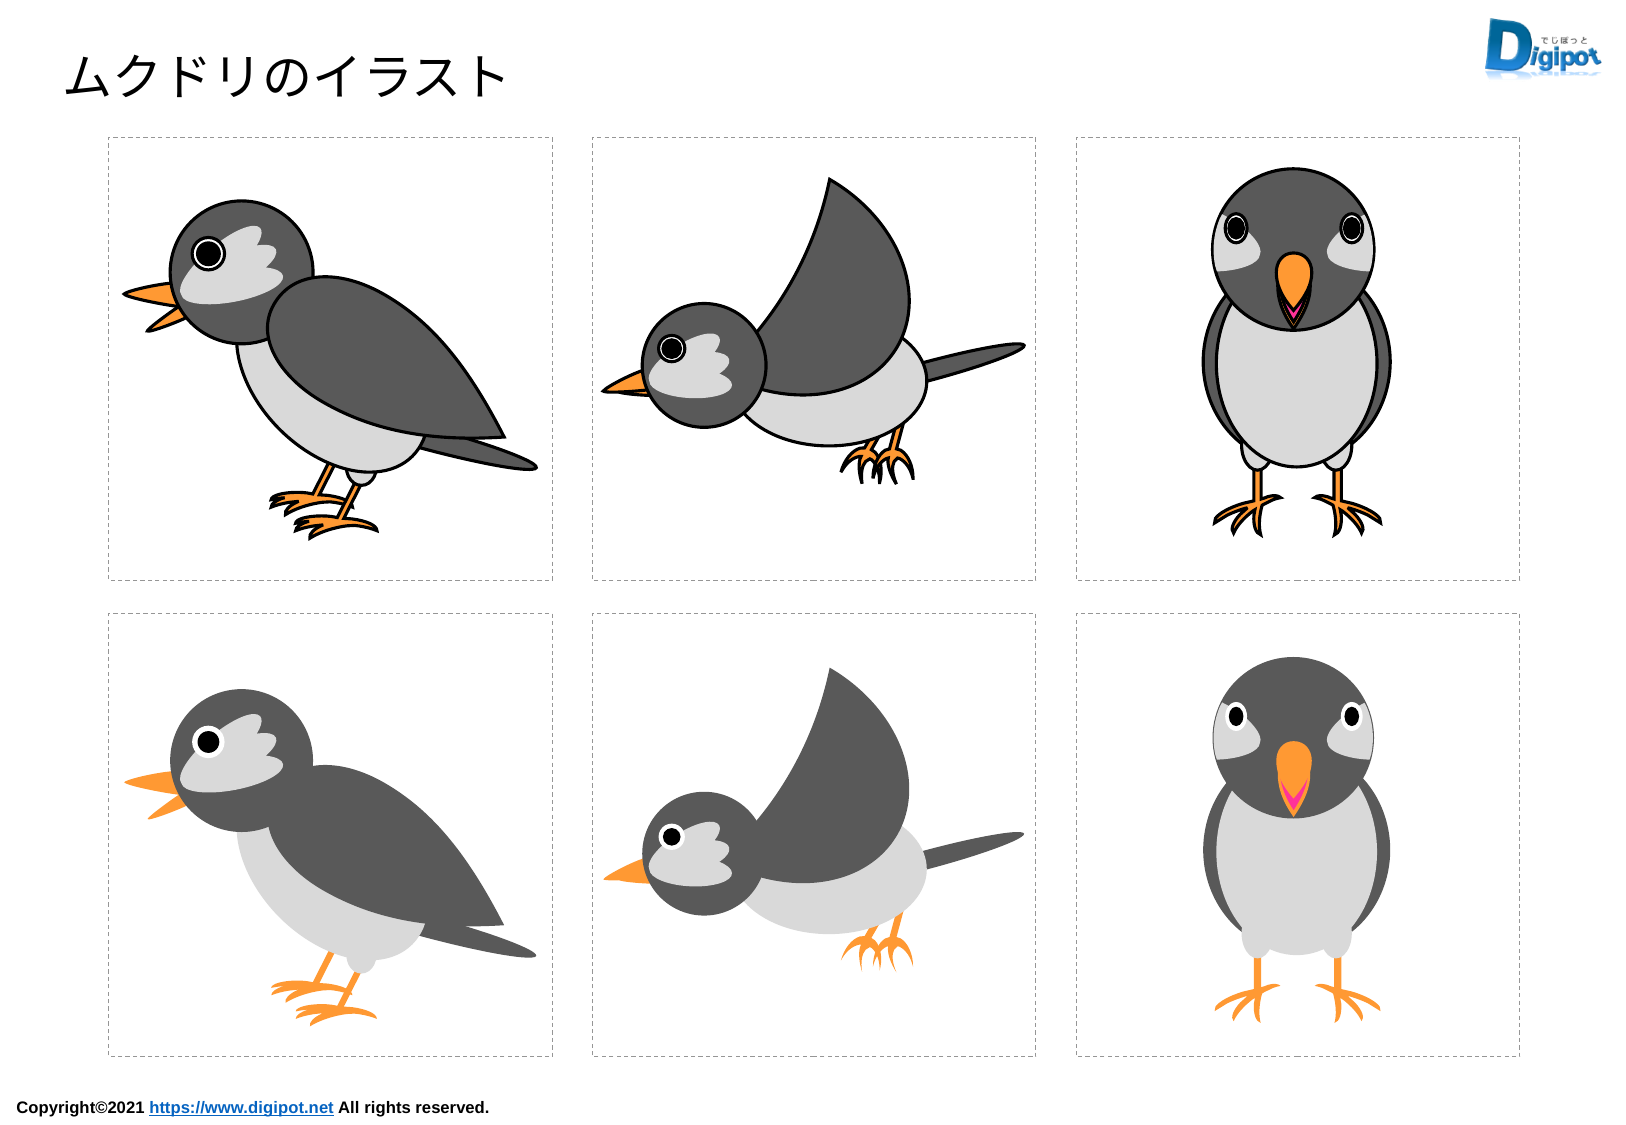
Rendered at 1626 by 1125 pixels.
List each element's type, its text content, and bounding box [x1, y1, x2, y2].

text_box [1203, 168, 1391, 535]
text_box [1203, 656, 1391, 1023]
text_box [603, 688, 1028, 973]
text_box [603, 199, 1028, 485]
picture [1485, 18, 1602, 82]
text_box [126, 200, 541, 539]
text_box ムクドリのイラスト [48, 38, 527, 113]
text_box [126, 689, 541, 1027]
